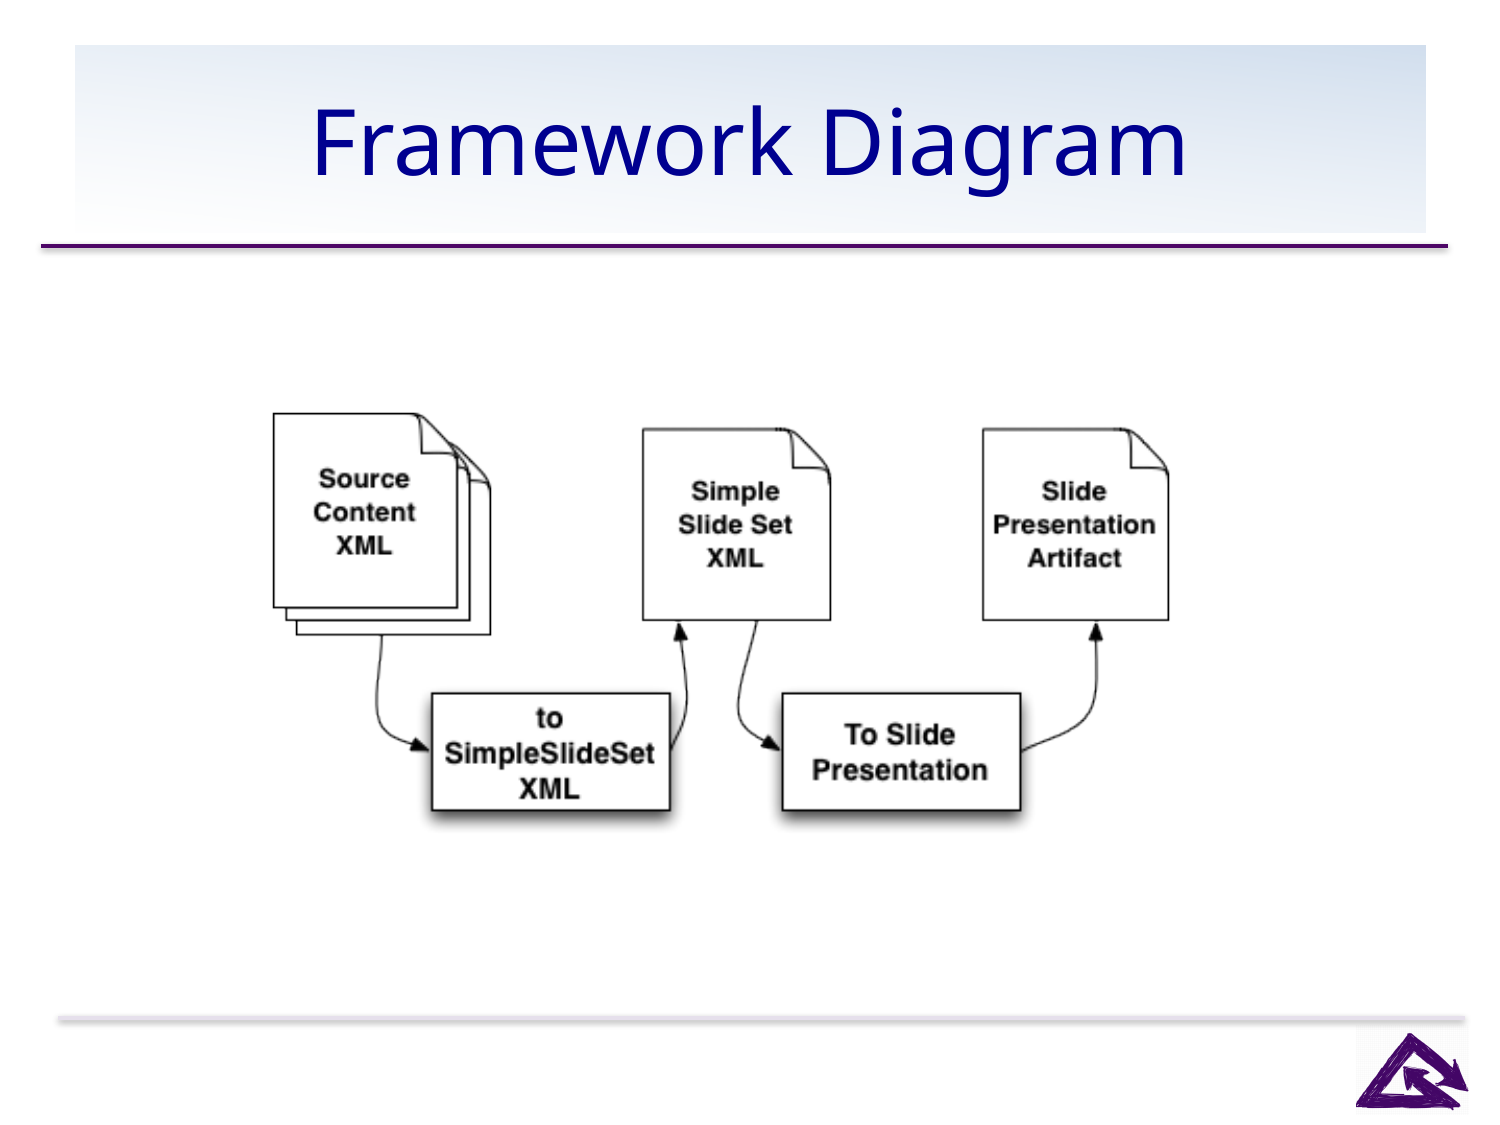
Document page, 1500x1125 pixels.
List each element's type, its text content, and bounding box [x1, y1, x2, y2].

picture [1356, 1025, 1469, 1115]
picture [248, 390, 1191, 860]
title Framework Diagram [75, 45, 1425, 233]
